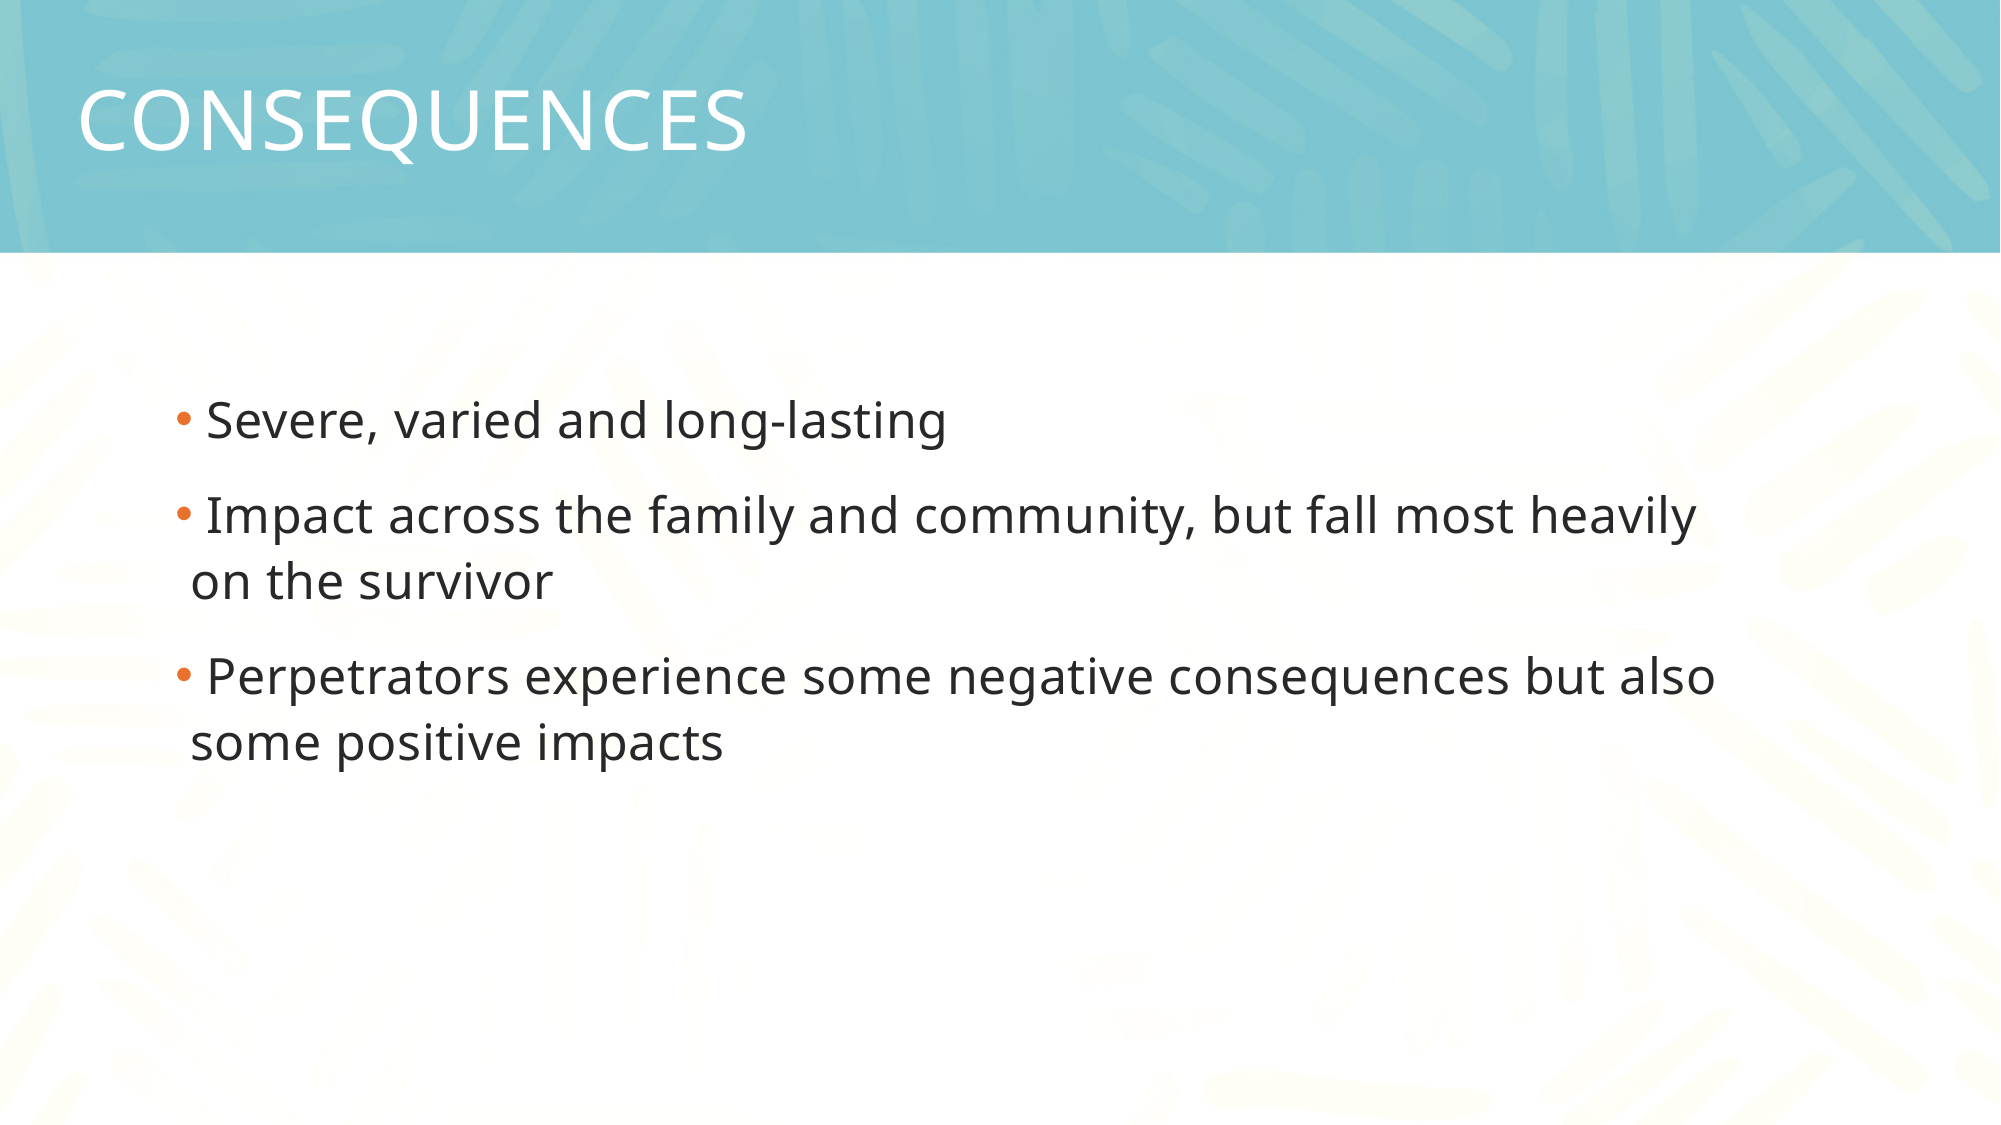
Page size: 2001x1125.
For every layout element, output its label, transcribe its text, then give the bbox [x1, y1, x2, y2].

list Severe, varied and long-lasting Impact across the family and community, but fall most heavily on the survivor Perpetrators experience some negative consequences but also some positive impacts [167, 374, 1763, 1036]
title Consequences [61, 33, 1938, 220]
picture [0, 0, 2000, 1125]
